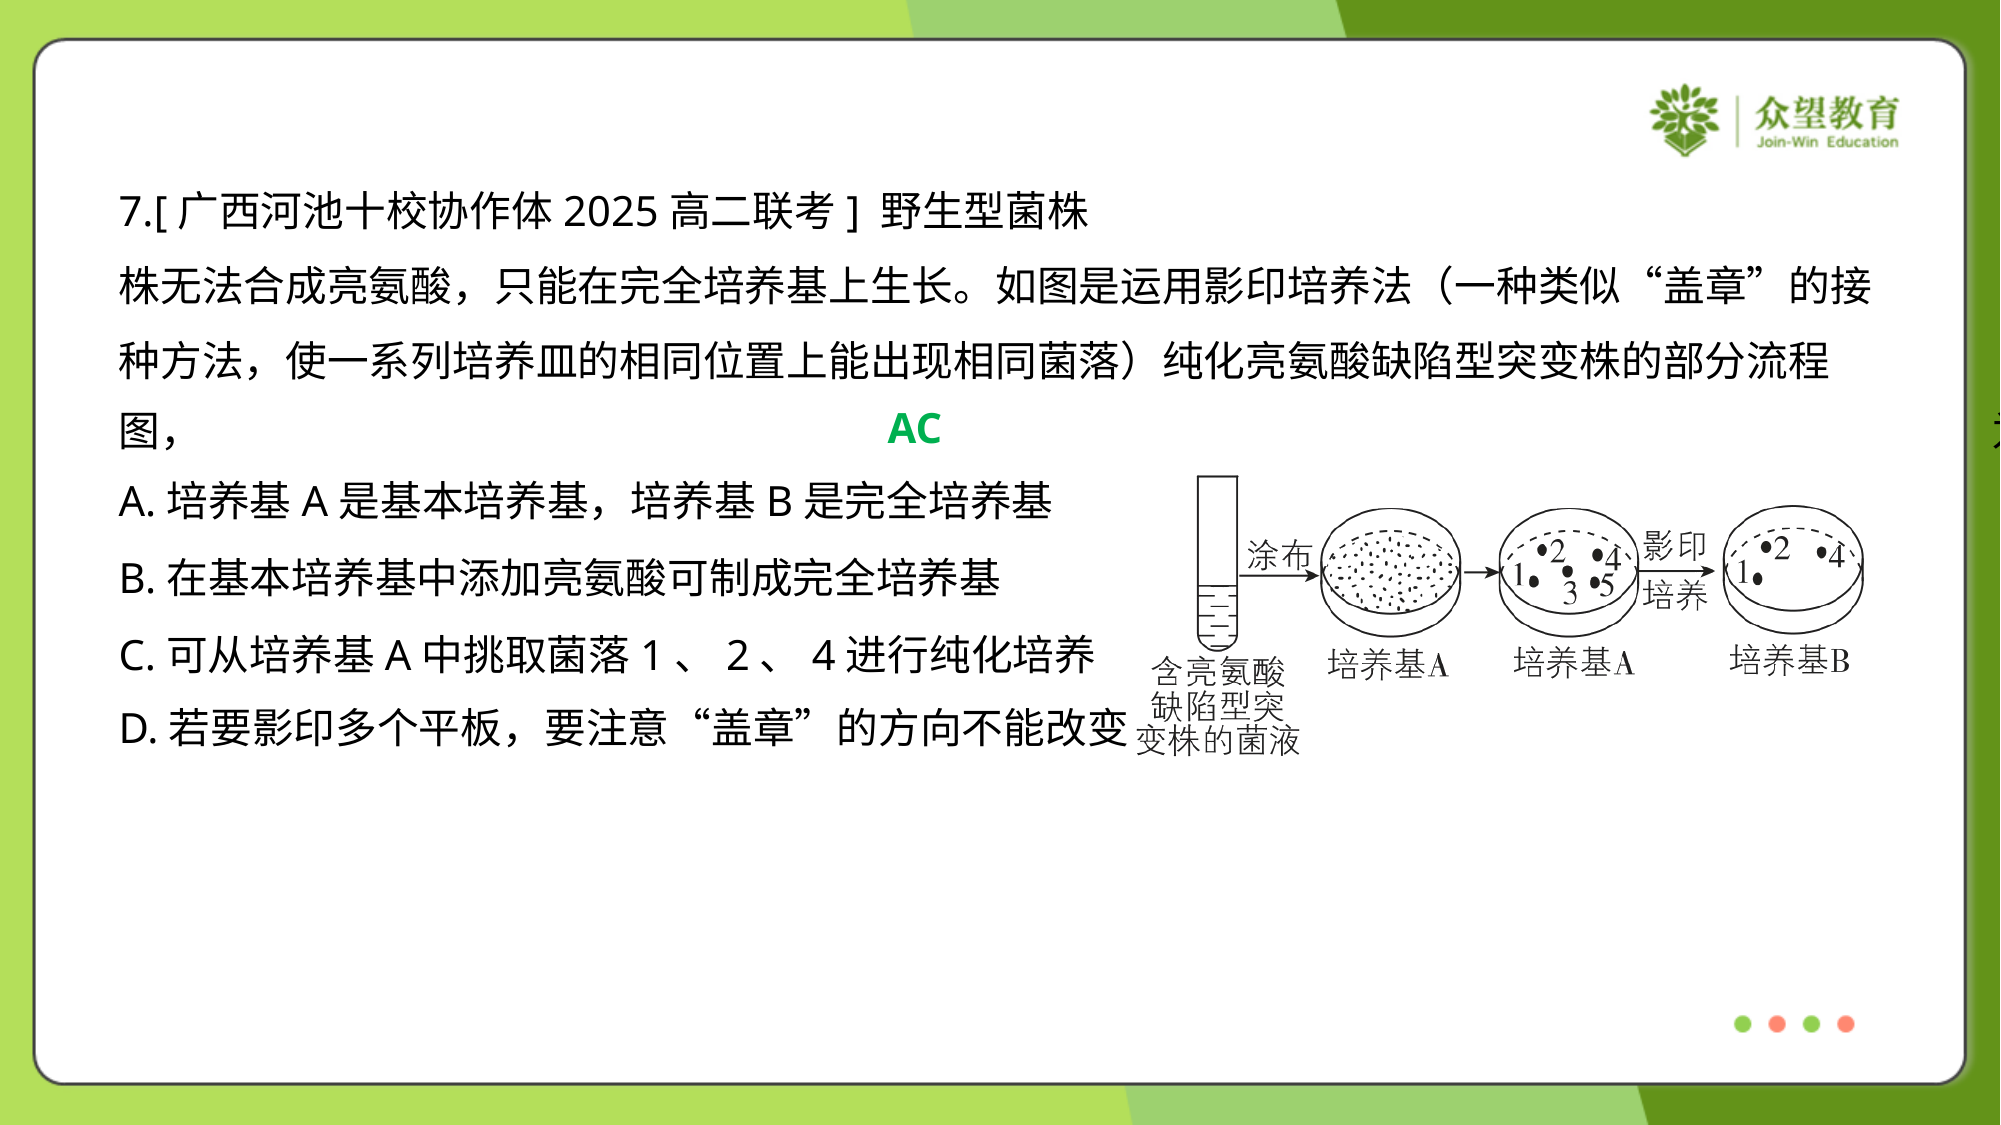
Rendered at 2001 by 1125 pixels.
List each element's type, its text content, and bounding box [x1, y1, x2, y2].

text_box AC [870, 381, 960, 446]
text_box A.培养基A是基本培养基，培养基B是完全培养基 B.在基本培养基中添加亮氨酸可制成完全培养基 C.可从培养基A中挑取菌落1、2、4进行纯化培养 D.若要影印多个平板，要注意“盖章”的方向不能改变 [118, 449, 1127, 744]
picture [0, 0, 2000, 1125]
